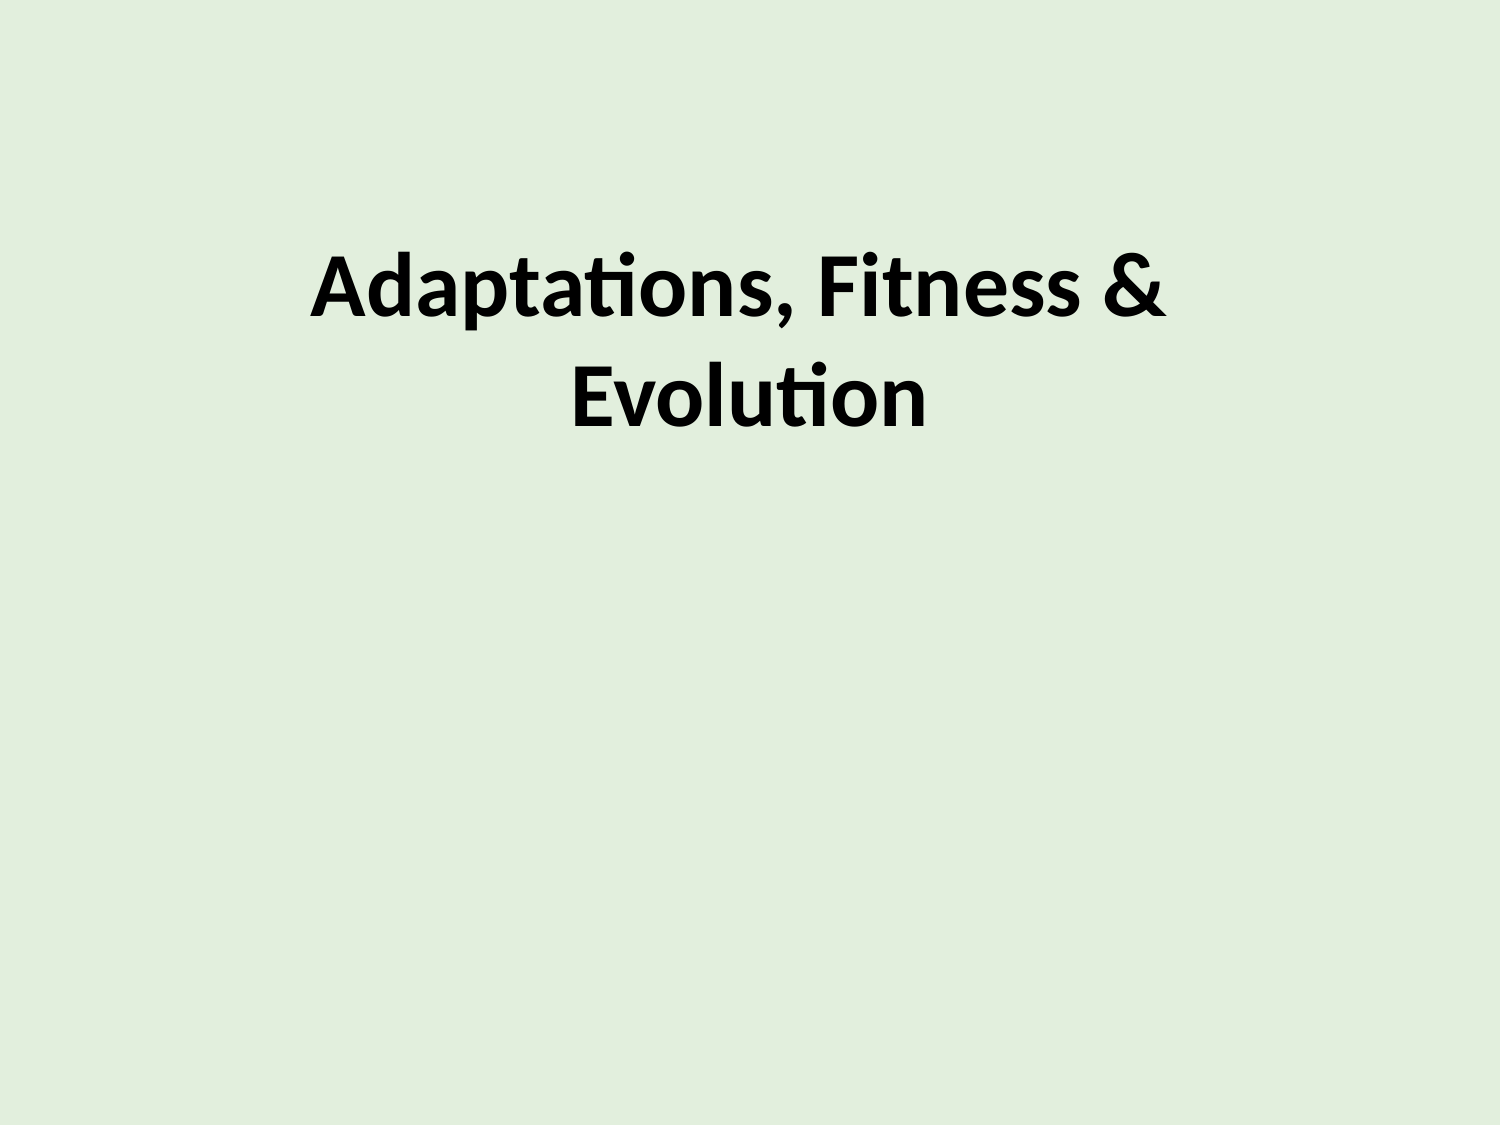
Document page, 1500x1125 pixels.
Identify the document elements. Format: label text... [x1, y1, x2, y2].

title Adaptations, Fitness & Evolution [75, 45, 1425, 625]
